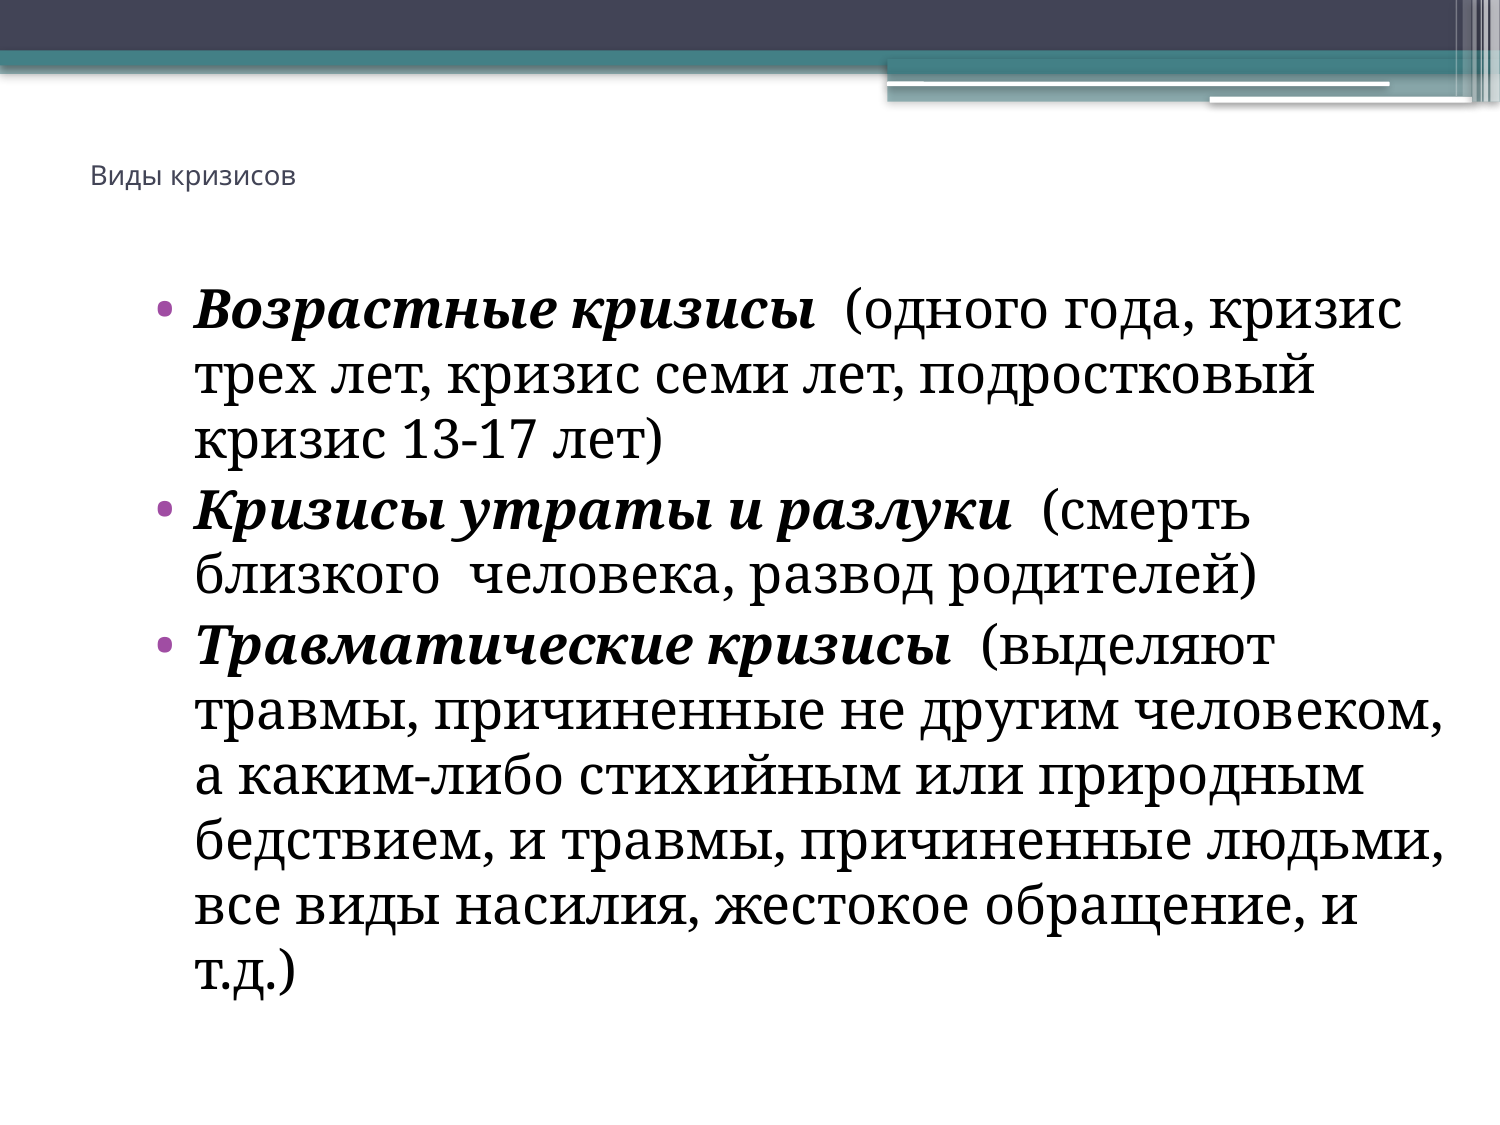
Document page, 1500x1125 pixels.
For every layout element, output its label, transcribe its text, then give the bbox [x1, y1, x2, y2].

list Возрастные кризисы (одного года, кризис трех лет, кризис семи лет, подростковый кризис 13-17 лет) Кризисы утраты и разлуки (смерть близкого человека, развод родителей) Травматические кризисы (выделяют травмы, причиненные не другим человеком, а каким-либо стихийным или природным бедствием, и травмы, причиненные людьми, все виды насилия, жестокое обращение, и т.д.) [123, 267, 1474, 1010]
title Виды кризисов [75, 149, 1425, 233]
